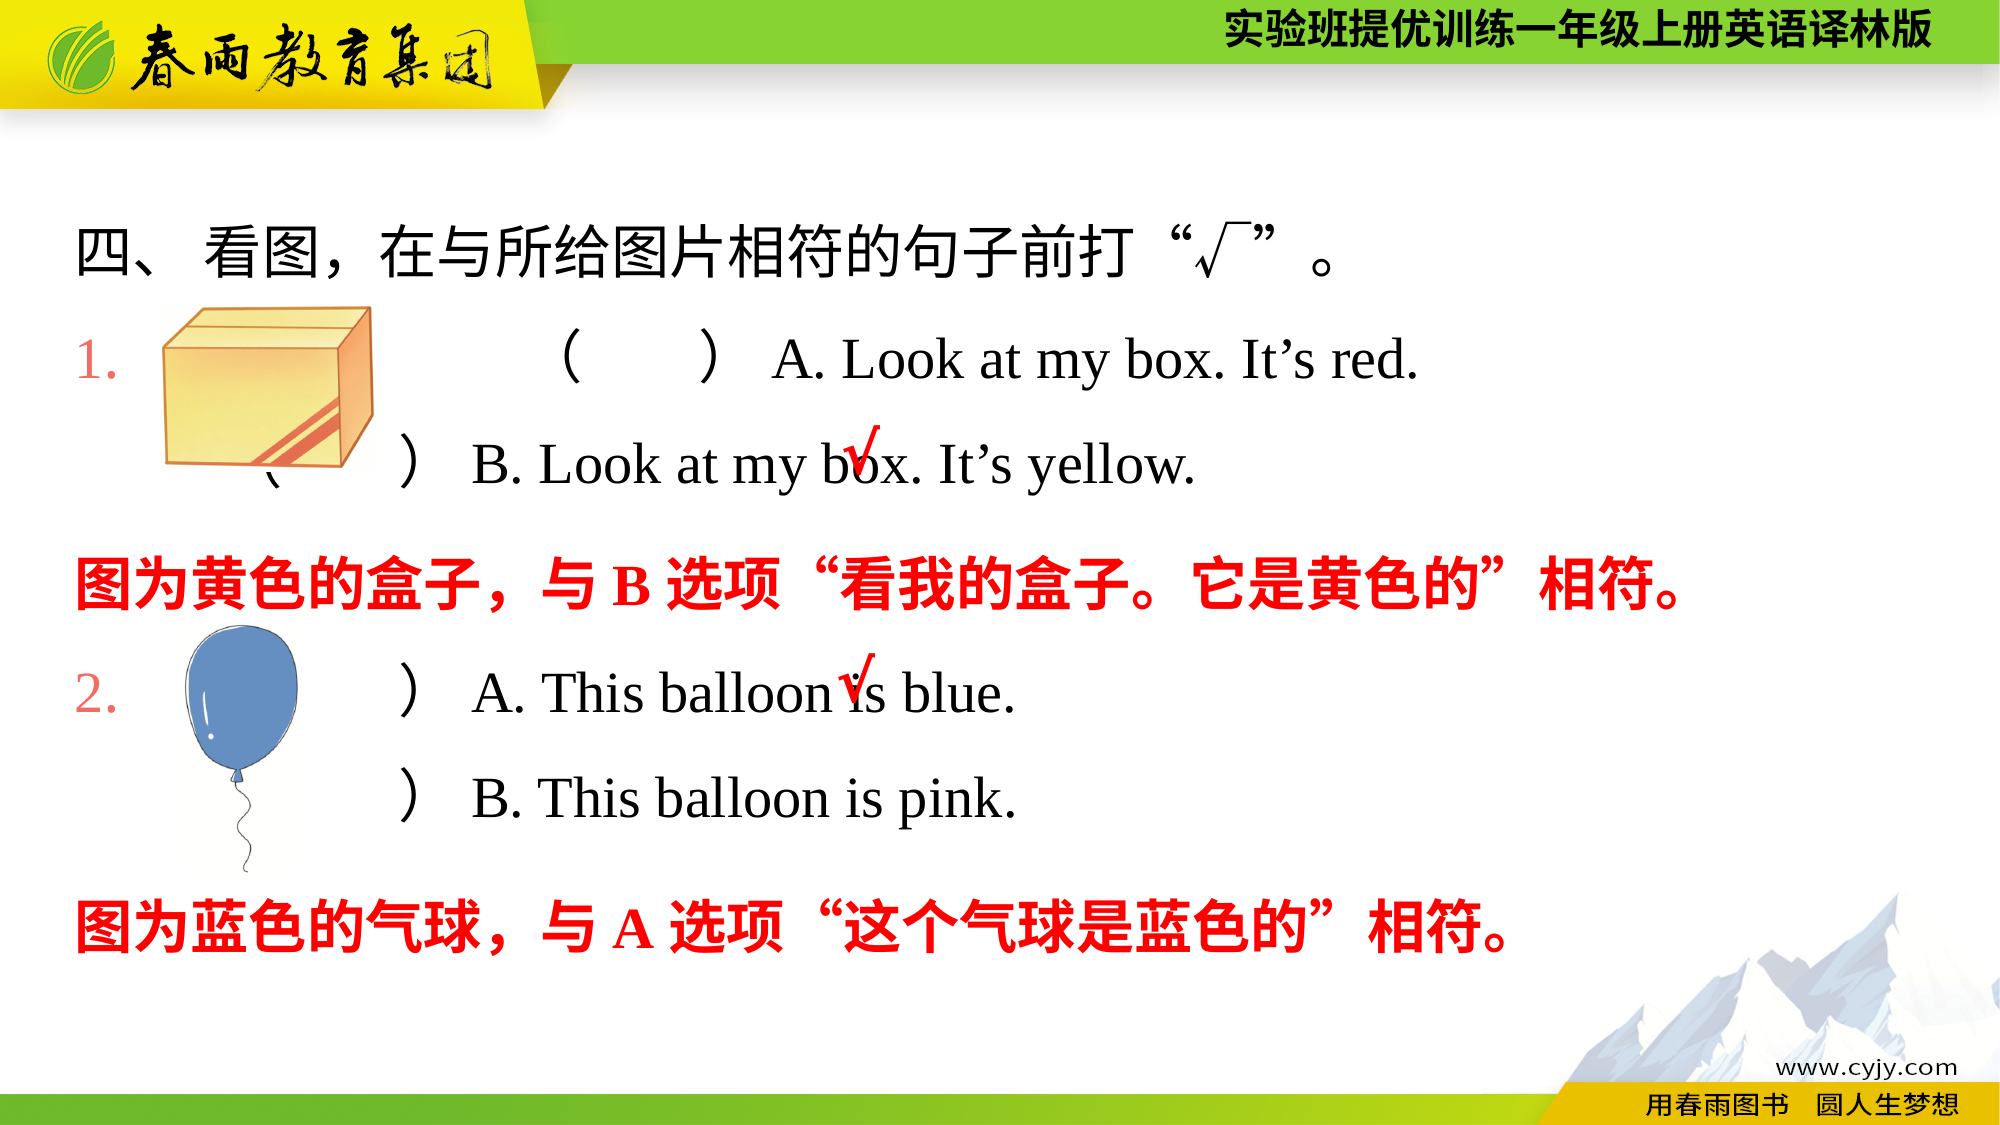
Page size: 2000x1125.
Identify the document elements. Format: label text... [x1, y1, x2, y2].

picture [0, 0, 2000, 1125]
text_box 图为蓝色的气球，与A选项“这个气球是蓝色的”相符。 [59, 847, 1944, 968]
text_box 2. （ ）A. This balloon is blue. （ ）B. This balloon is pink. [59, 611, 1944, 837]
list 四、 看图，在与所给图片相符的句子前打“√”。 1. （ ）A. Look at my box. It’s red. （ ）B. Look at my box. It’s yellow. [59, 172, 1944, 505]
text_box √ [826, 408, 895, 494]
text_box 图为黄色的盒子，与B选项“看我的盒子。它是黄色的”相符。 [59, 505, 1944, 611]
text_box √ [821, 636, 890, 722]
